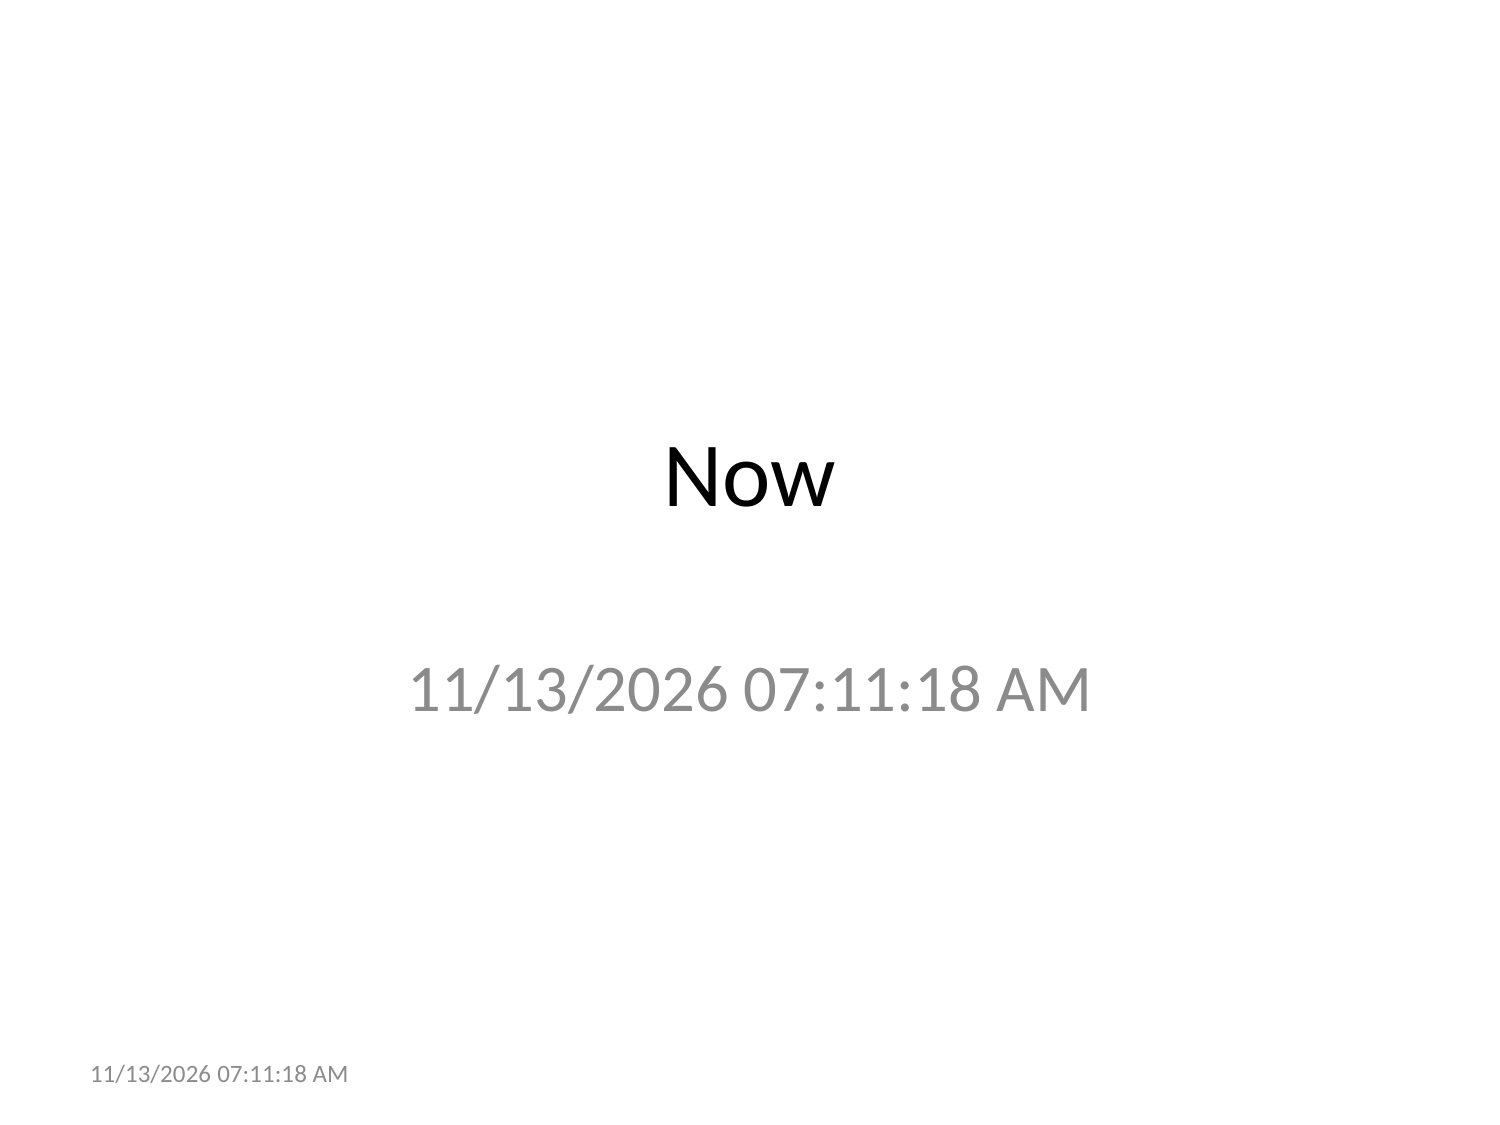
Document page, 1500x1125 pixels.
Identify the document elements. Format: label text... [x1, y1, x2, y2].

title Now [112, 349, 1388, 591]
subtitle 2011-12-19 10:20:04 AM [225, 637, 1275, 925]
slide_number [75, 1042, 425, 1103]
